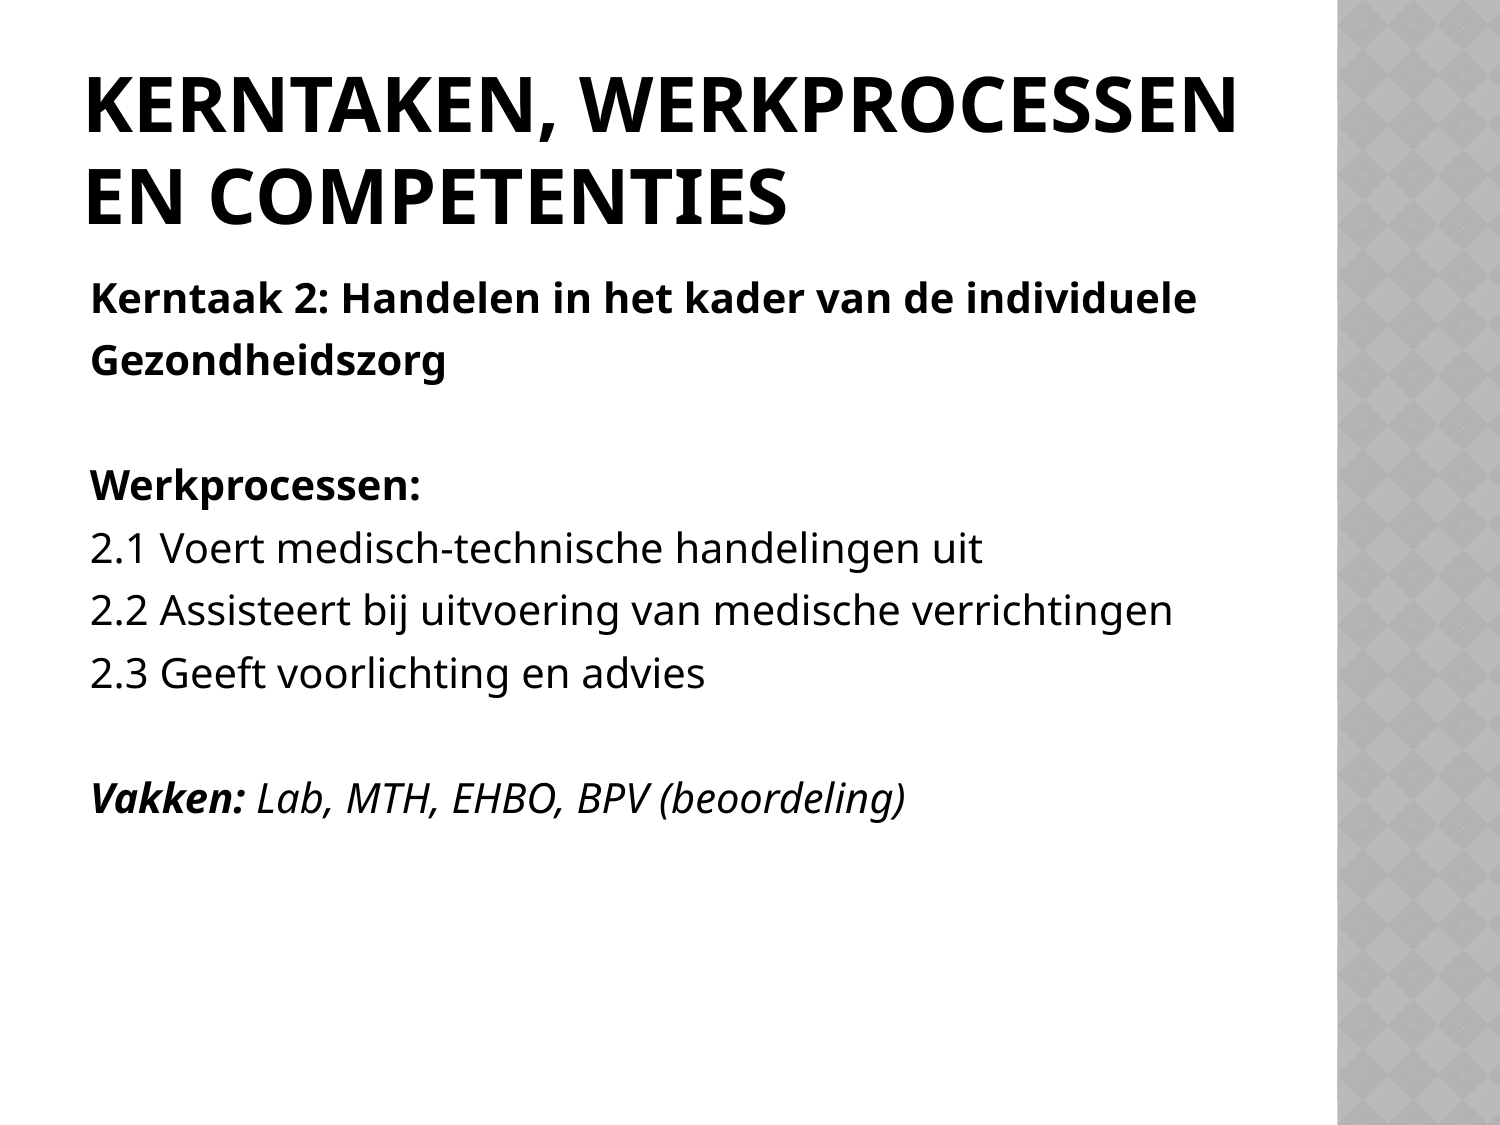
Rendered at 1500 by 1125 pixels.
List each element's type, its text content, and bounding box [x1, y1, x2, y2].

title Kerntaken, werkprocessen en competenties [75, 52, 1263, 240]
list Kerntaak 2: Handelen in het kader van de individuele Gezondheidszorg Werkprocessen: 2.1 Voert medisch-technische handelingen uit 2.2 Assisteert bij uitvoering van medische verrichtingen 2.3 Geeft voorlichting en advies Vakken: Lab, MTH, EHBO, BPV (beoordeling) [75, 264, 1263, 1059]
